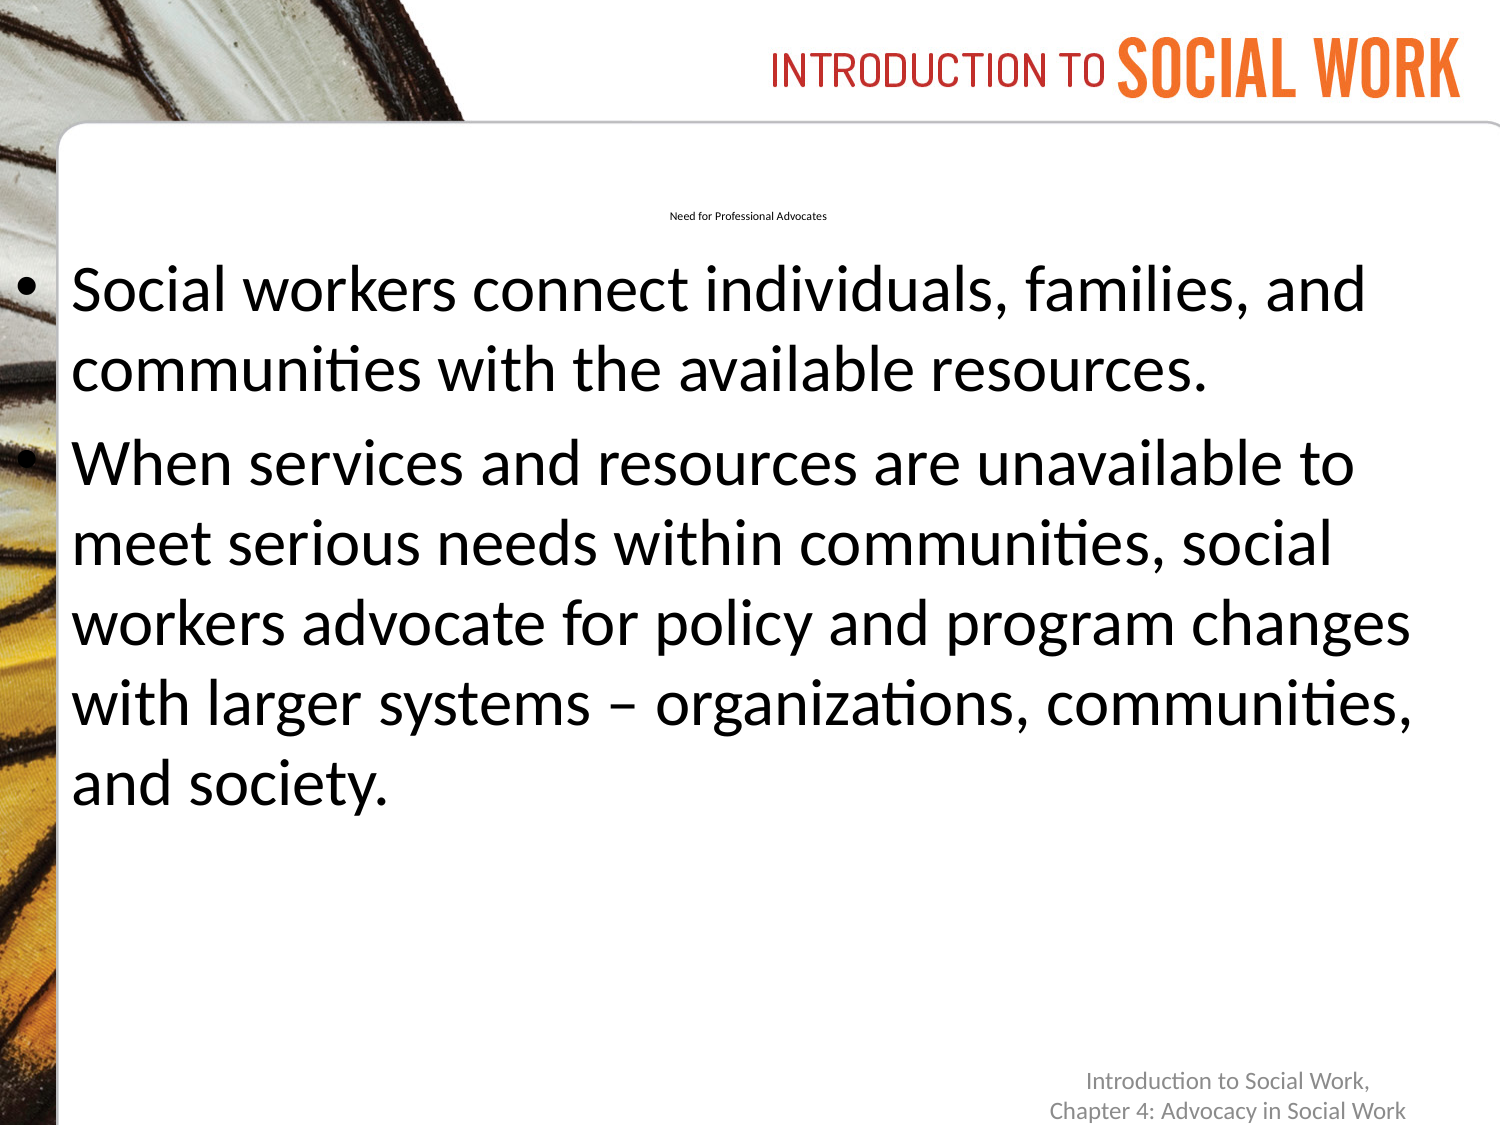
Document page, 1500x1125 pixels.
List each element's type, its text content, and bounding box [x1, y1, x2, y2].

list Social workers connect individuals, families, and communities with the available resources. When services and resources are unavailable to meet serious needs within communities, social workers advocate for policy and program changes with larger systems – organizations, communities, and society. [0, 237, 1500, 1050]
picture [0, 0, 1500, 237]
picture [0, 1050, 1500, 1125]
title Need for Professional Advocates [75, 200, 1425, 237]
footer Introduction to Social Work, Chapter 4: Advocacy in Social Work [987, 1065, 1475, 1125]
